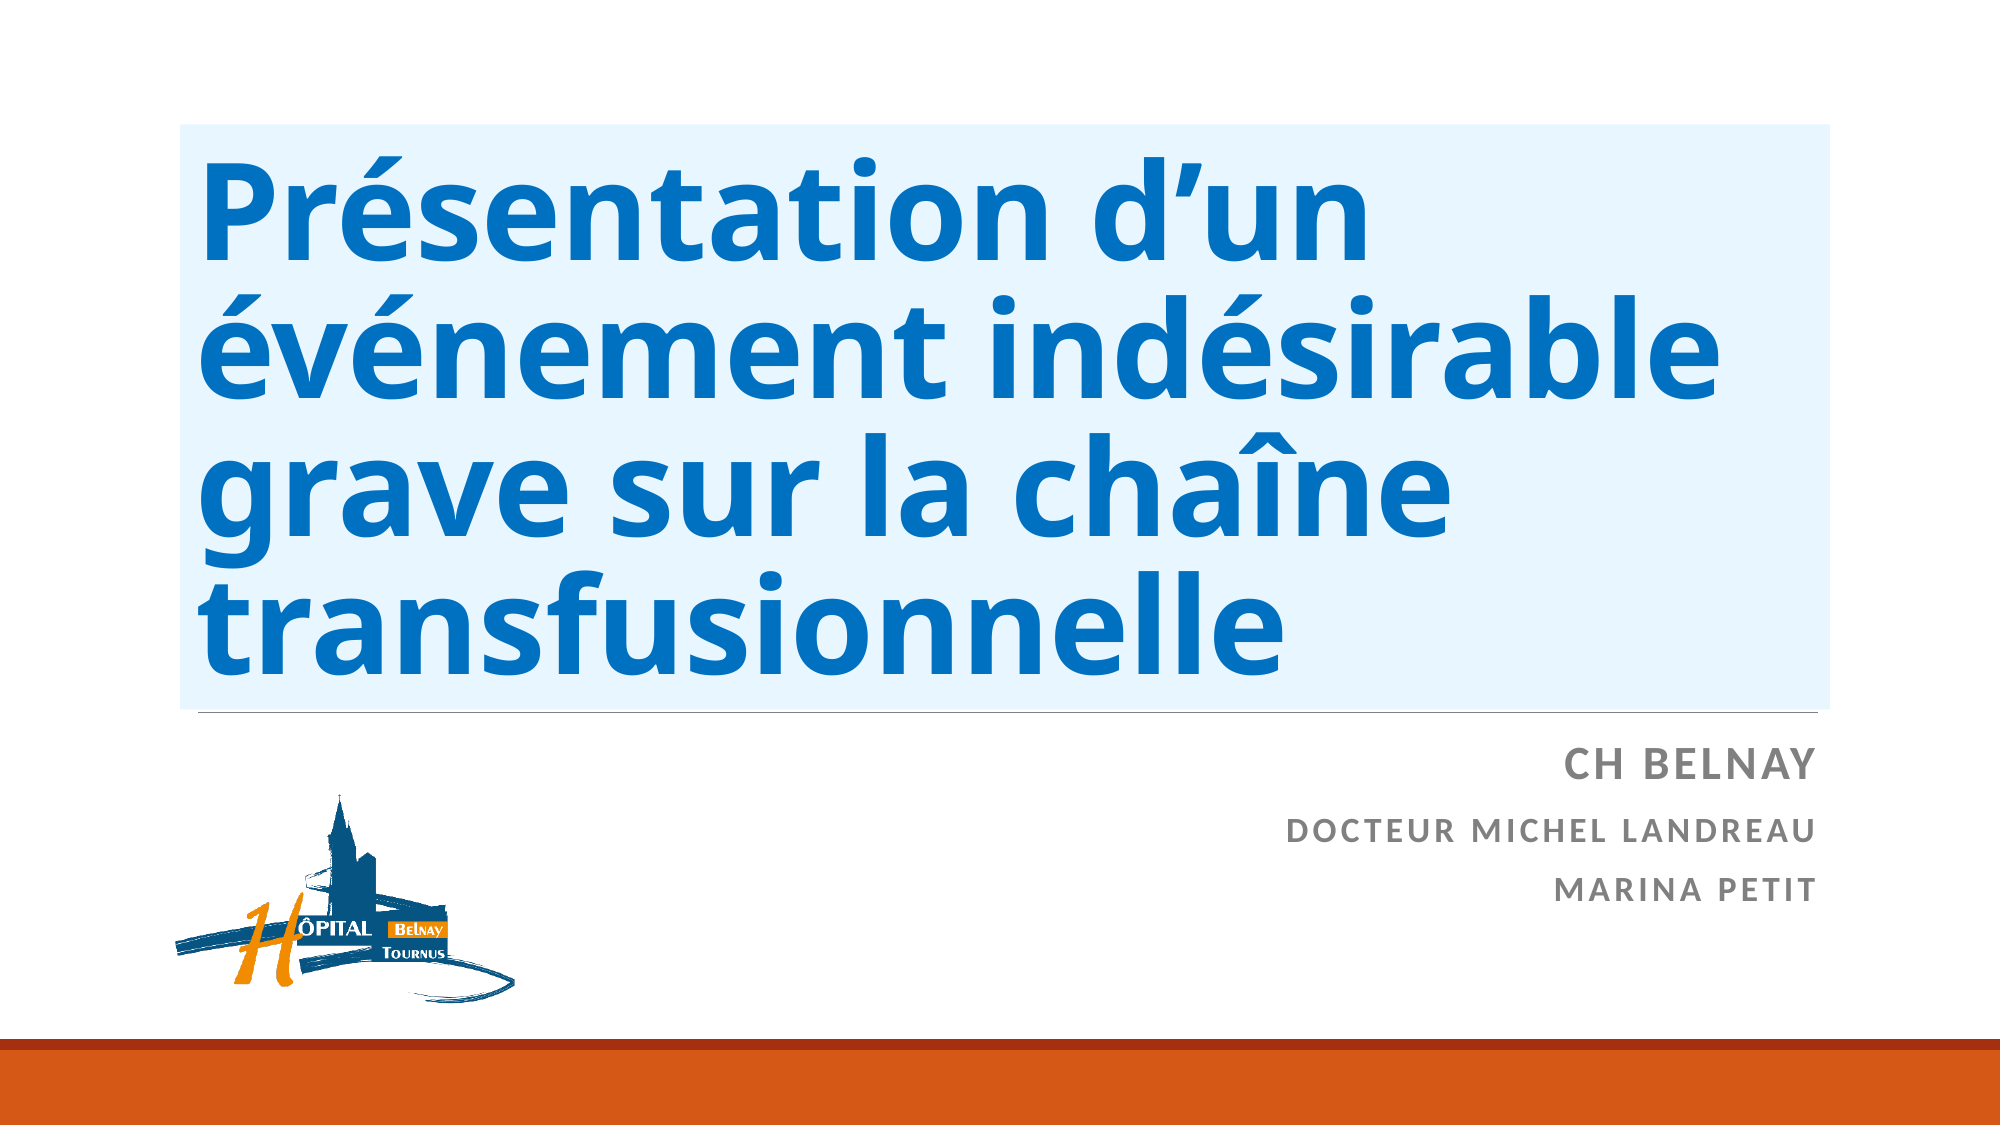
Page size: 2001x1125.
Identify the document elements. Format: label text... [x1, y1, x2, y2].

subtitle CH BELNAY Docteur Michel LANDREAU Marina PETIT [180, 730, 1831, 919]
title Présentation d’un événement indésirable grave sur la chaîne transfusionnelle [180, 124, 1830, 710]
picture [154, 767, 539, 1043]
